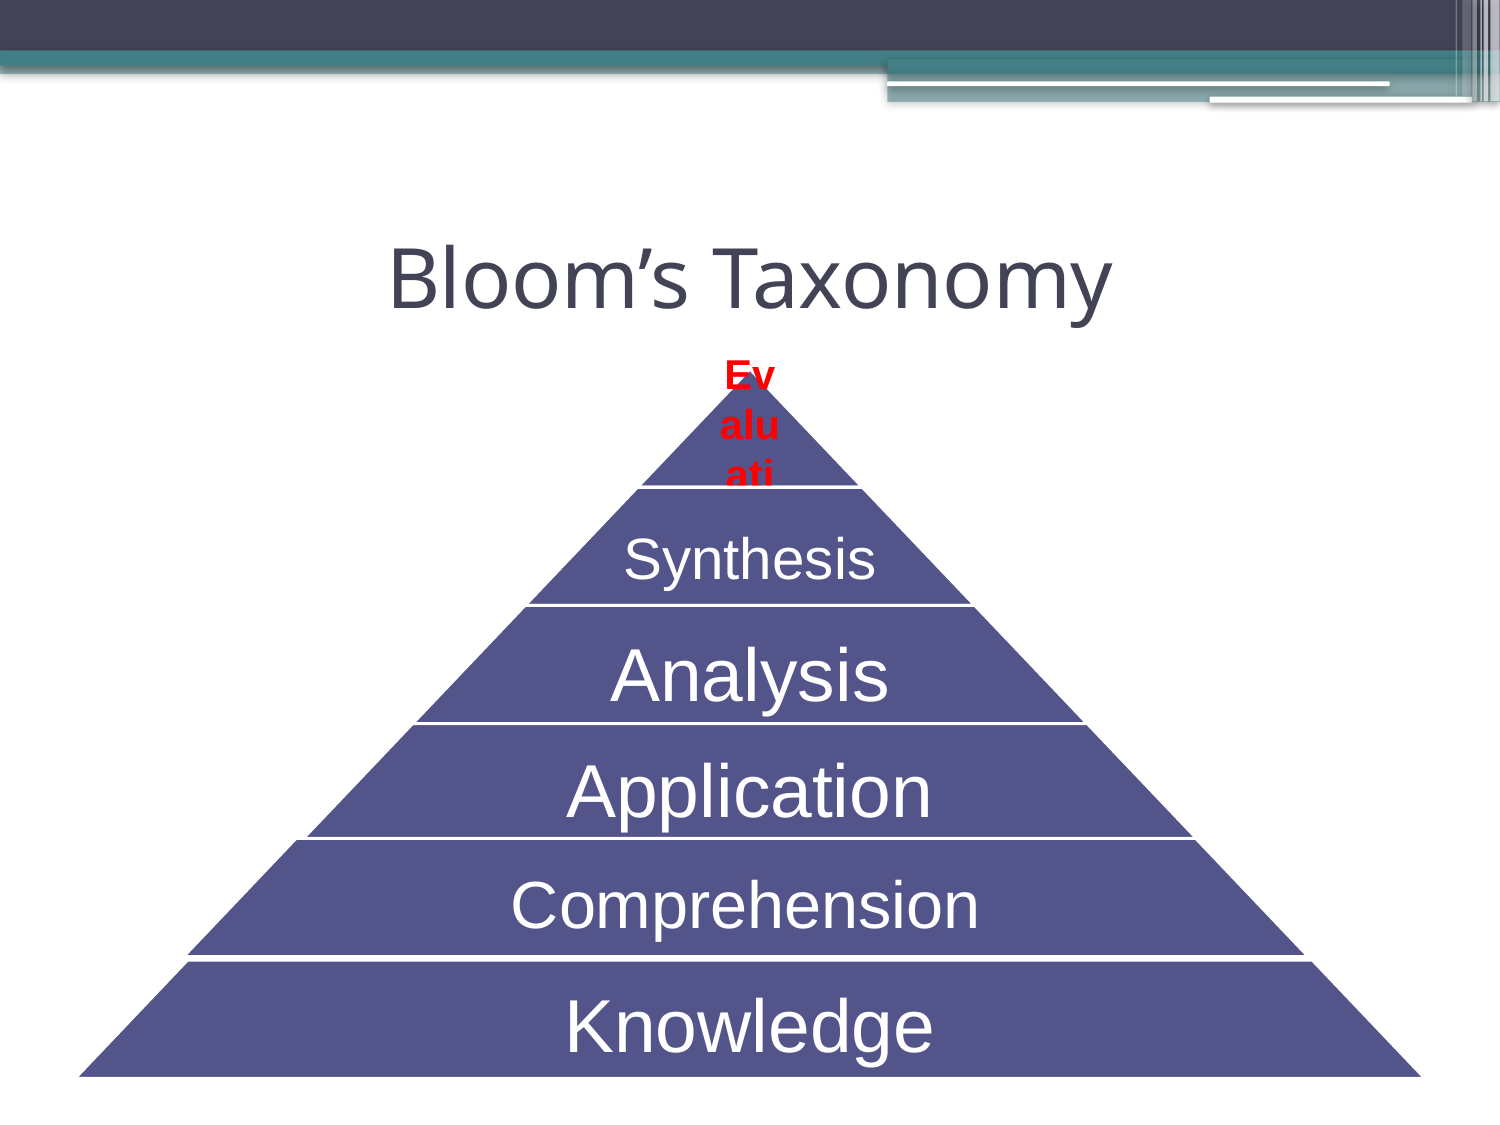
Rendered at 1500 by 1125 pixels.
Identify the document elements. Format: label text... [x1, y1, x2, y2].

title Bloom’s Taxonomy [74, 187, 1426, 363]
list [74, 368, 1426, 1079]
